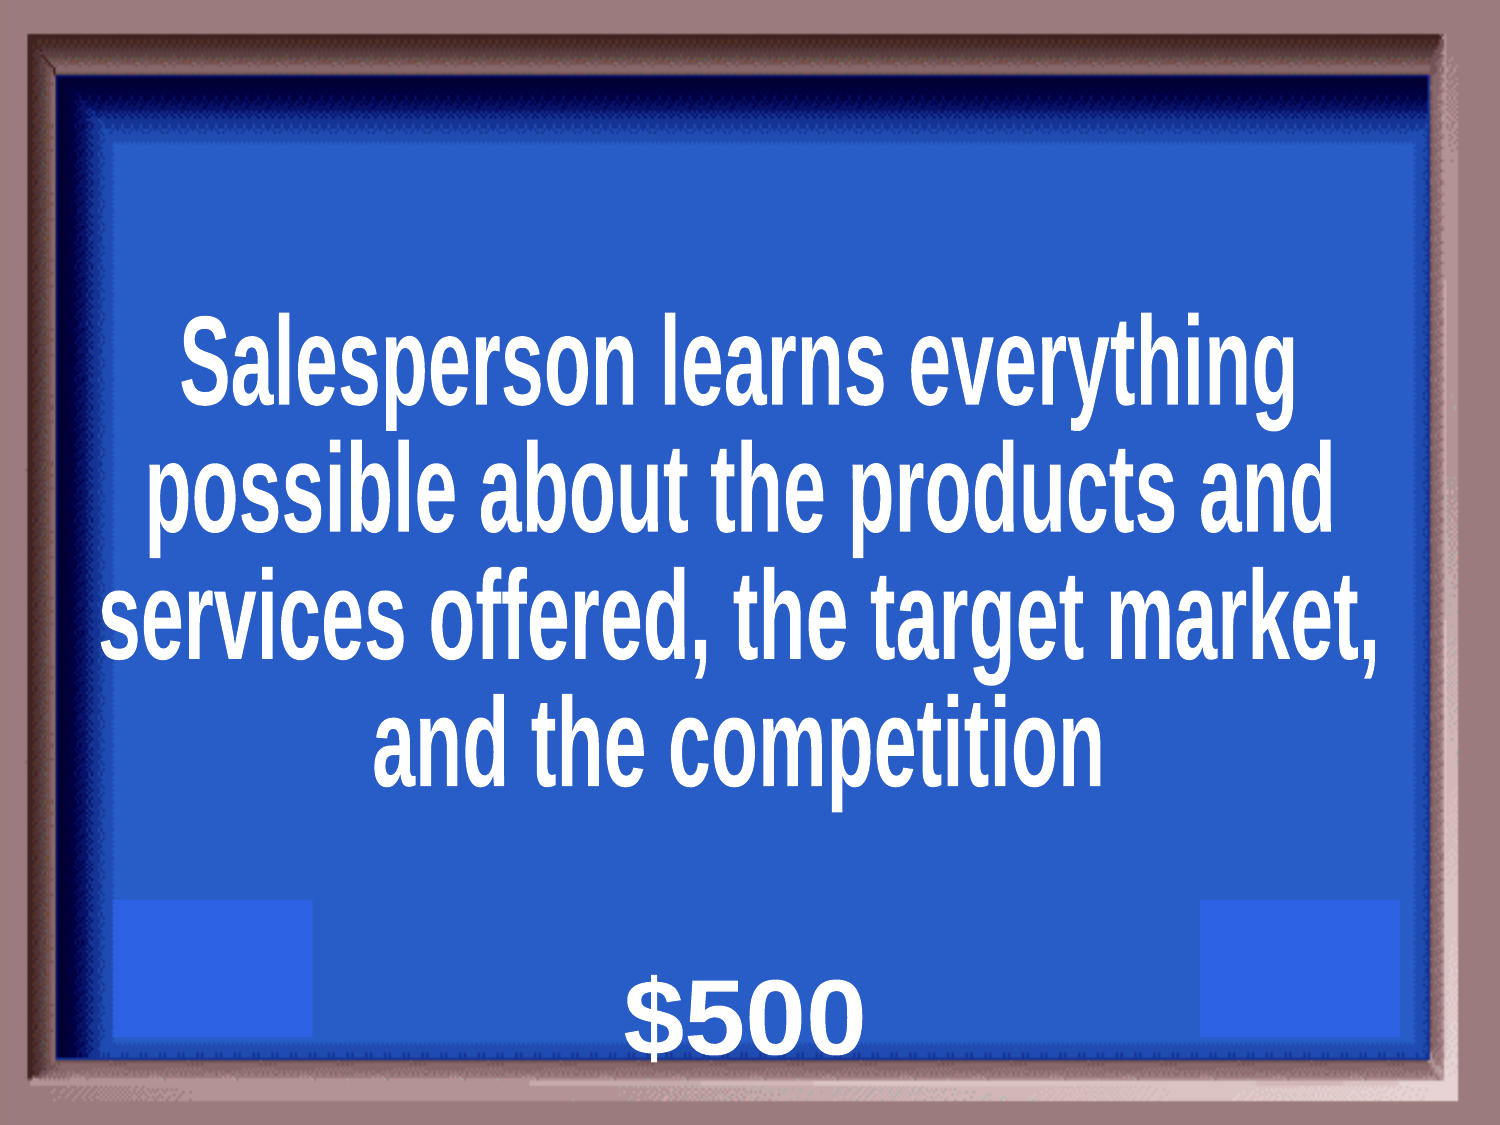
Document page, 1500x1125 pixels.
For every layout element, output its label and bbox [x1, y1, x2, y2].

text_box [1200, 899, 1401, 1038]
text_box [112, 899, 313, 1038]
picture [0, 0, 1500, 1125]
